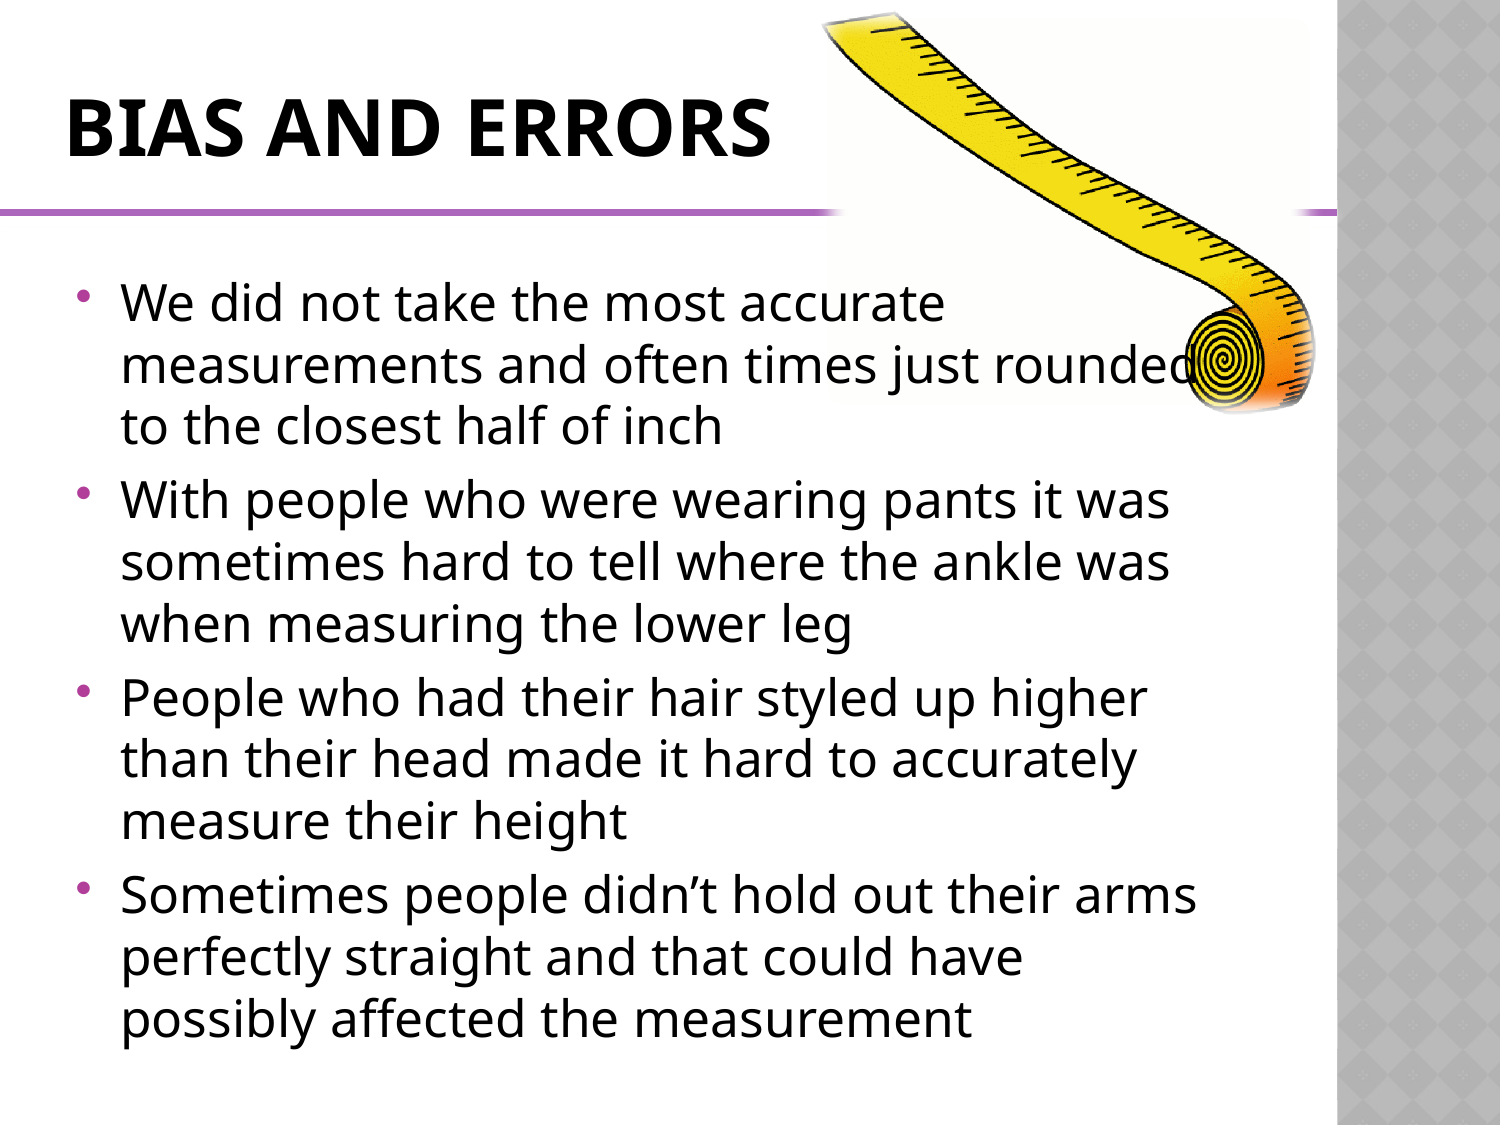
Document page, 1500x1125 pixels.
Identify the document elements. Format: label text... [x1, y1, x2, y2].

picture [811, 3, 1326, 420]
list We did not take the most accurate measurements and often times just rounded to the closest half of inch With people who were wearing pants it was sometimes hard to tell where the ankle was when measuring the lower leg People who had their hair styled up higher than their head made it hard to accurately measure their height Sometimes people didn’t hold out their arms perfectly straight and that could have possibly affected the measurement [62, 262, 1225, 1059]
title Bias and errors [56, 37, 806, 173]
